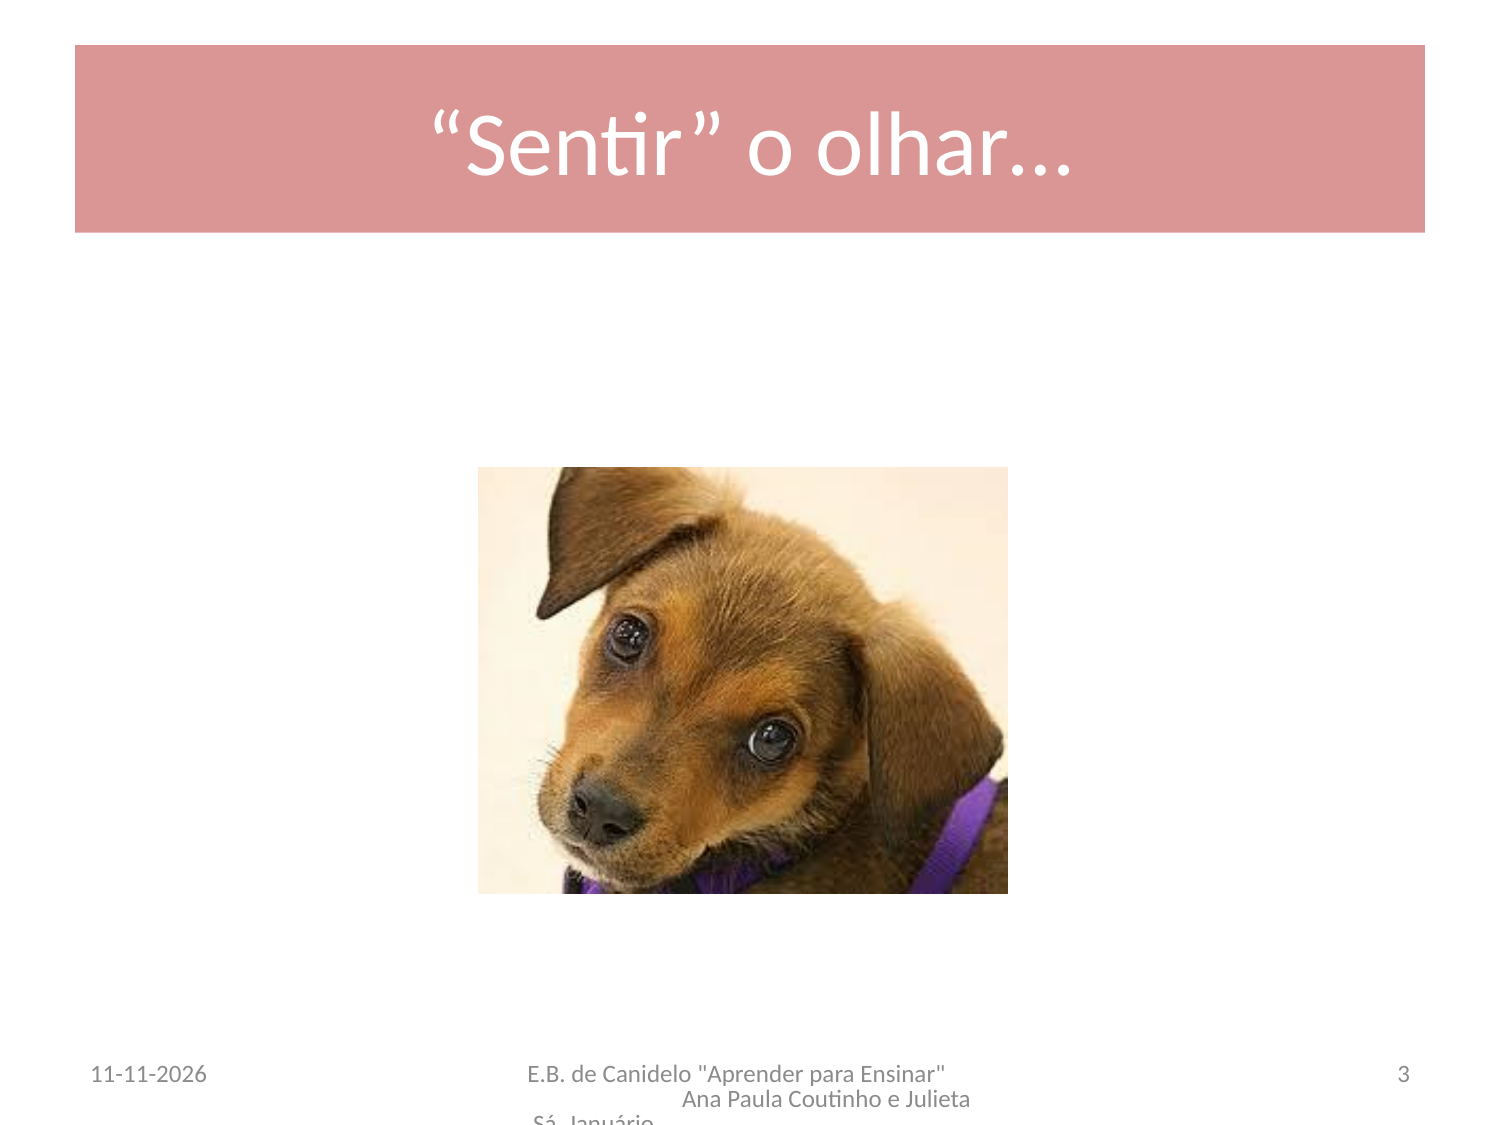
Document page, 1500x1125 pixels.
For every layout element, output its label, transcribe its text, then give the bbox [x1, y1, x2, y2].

slide_number 3 [1074, 1042, 1425, 1103]
picture [478, 467, 1008, 894]
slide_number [75, 1042, 425, 1103]
footer E.B. de Canidelo "Aprender para Ensinar" Ana Paula Coutinho e Julieta Sá Januário [512, 1042, 988, 1103]
title “Sentir” o olhar… [75, 45, 1425, 233]
